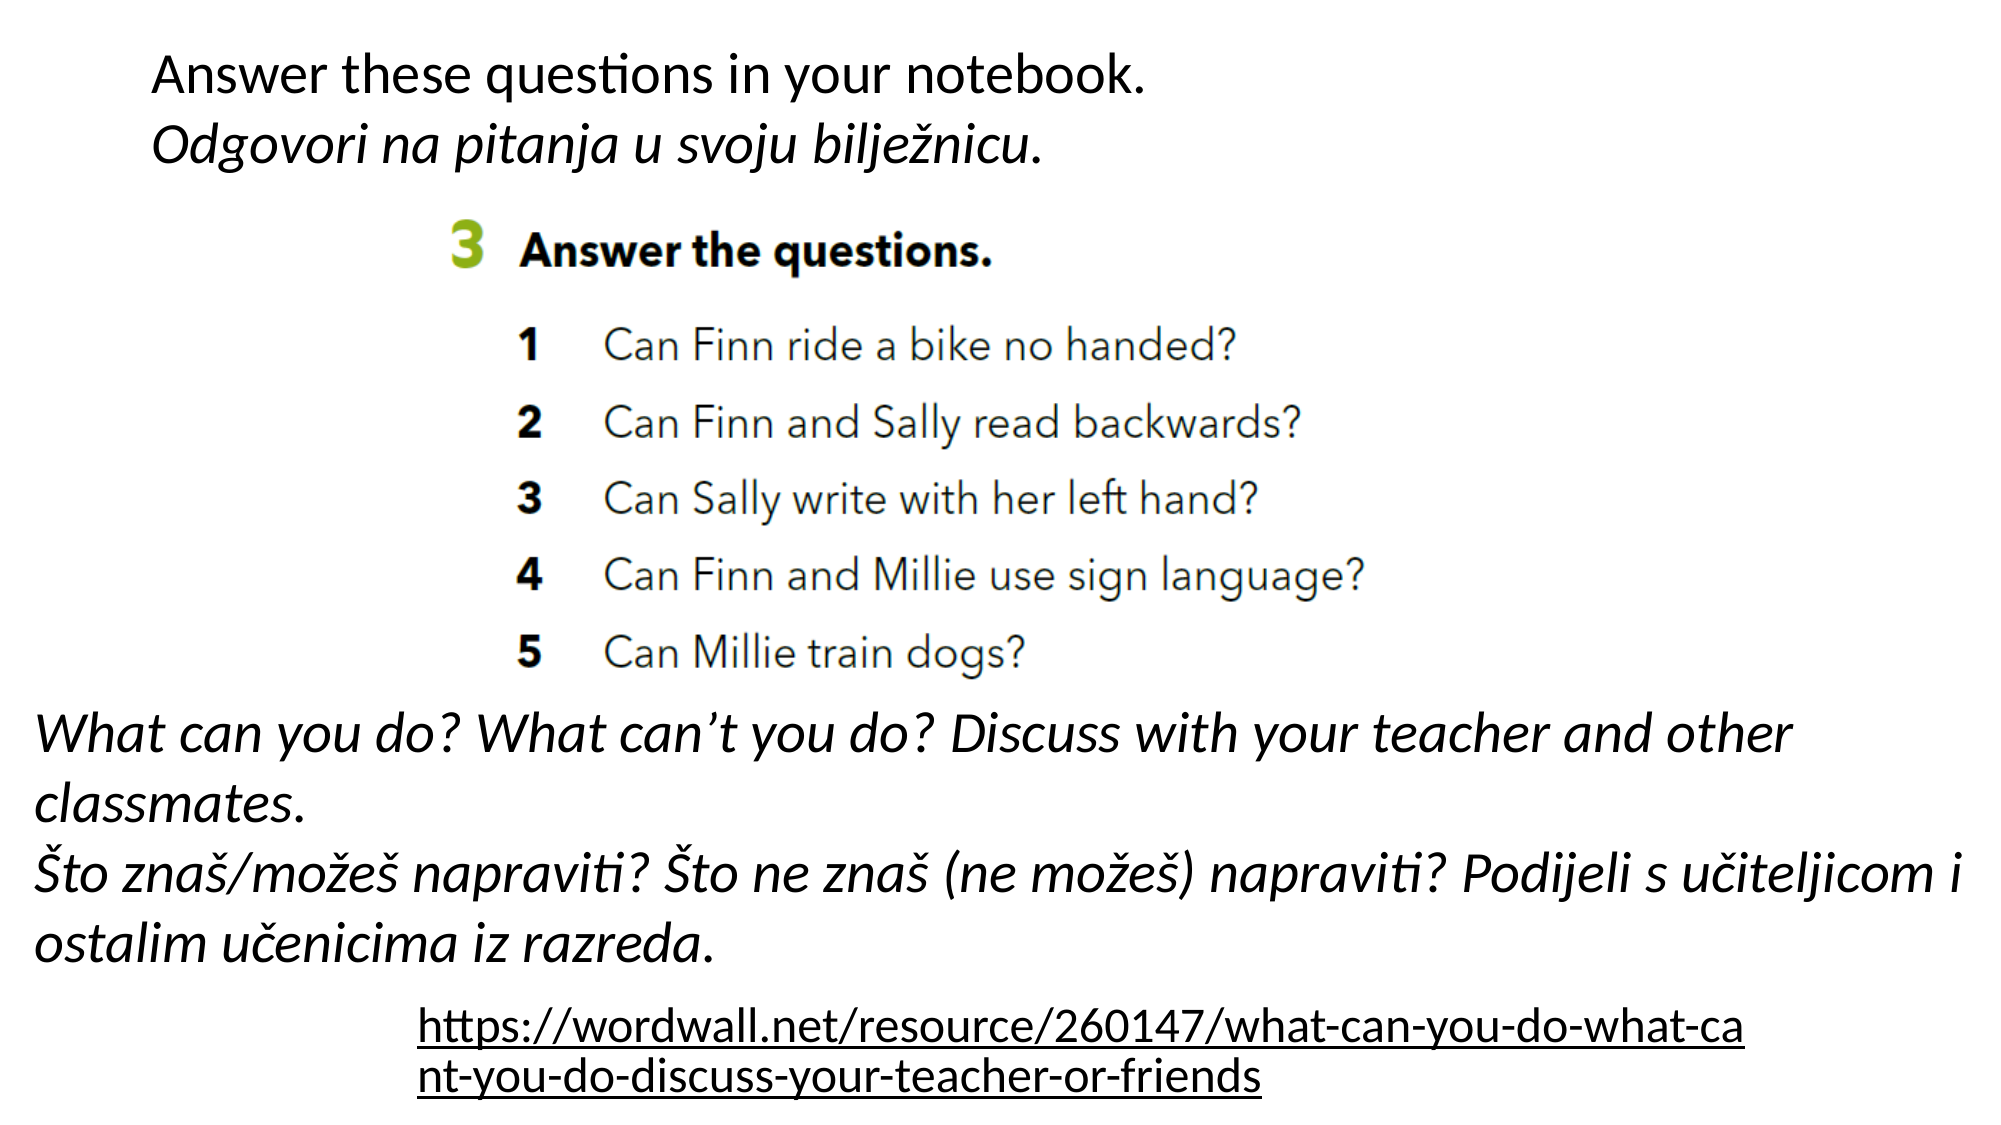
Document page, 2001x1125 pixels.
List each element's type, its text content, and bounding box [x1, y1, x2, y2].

text_box https://wordwall.net/resource/260147/what-can-you-do-what-cant-you-do-discuss-your-teacher-or-friends [402, 984, 1772, 1120]
picture [444, 198, 1383, 688]
text_box What can you do? What can’t you do? Discuss with your teacher and other classmates. Što znaš/možeš napraviti? Što ne znaš (ne možeš) napraviti? Podijeli s učiteljicom i ostalim učenicima iz razreda. [20, 687, 1980, 982]
text_box Answer these questions in your notebook. Odgovori na pitanja u svoju bilježnicu. [136, 27, 1804, 183]
